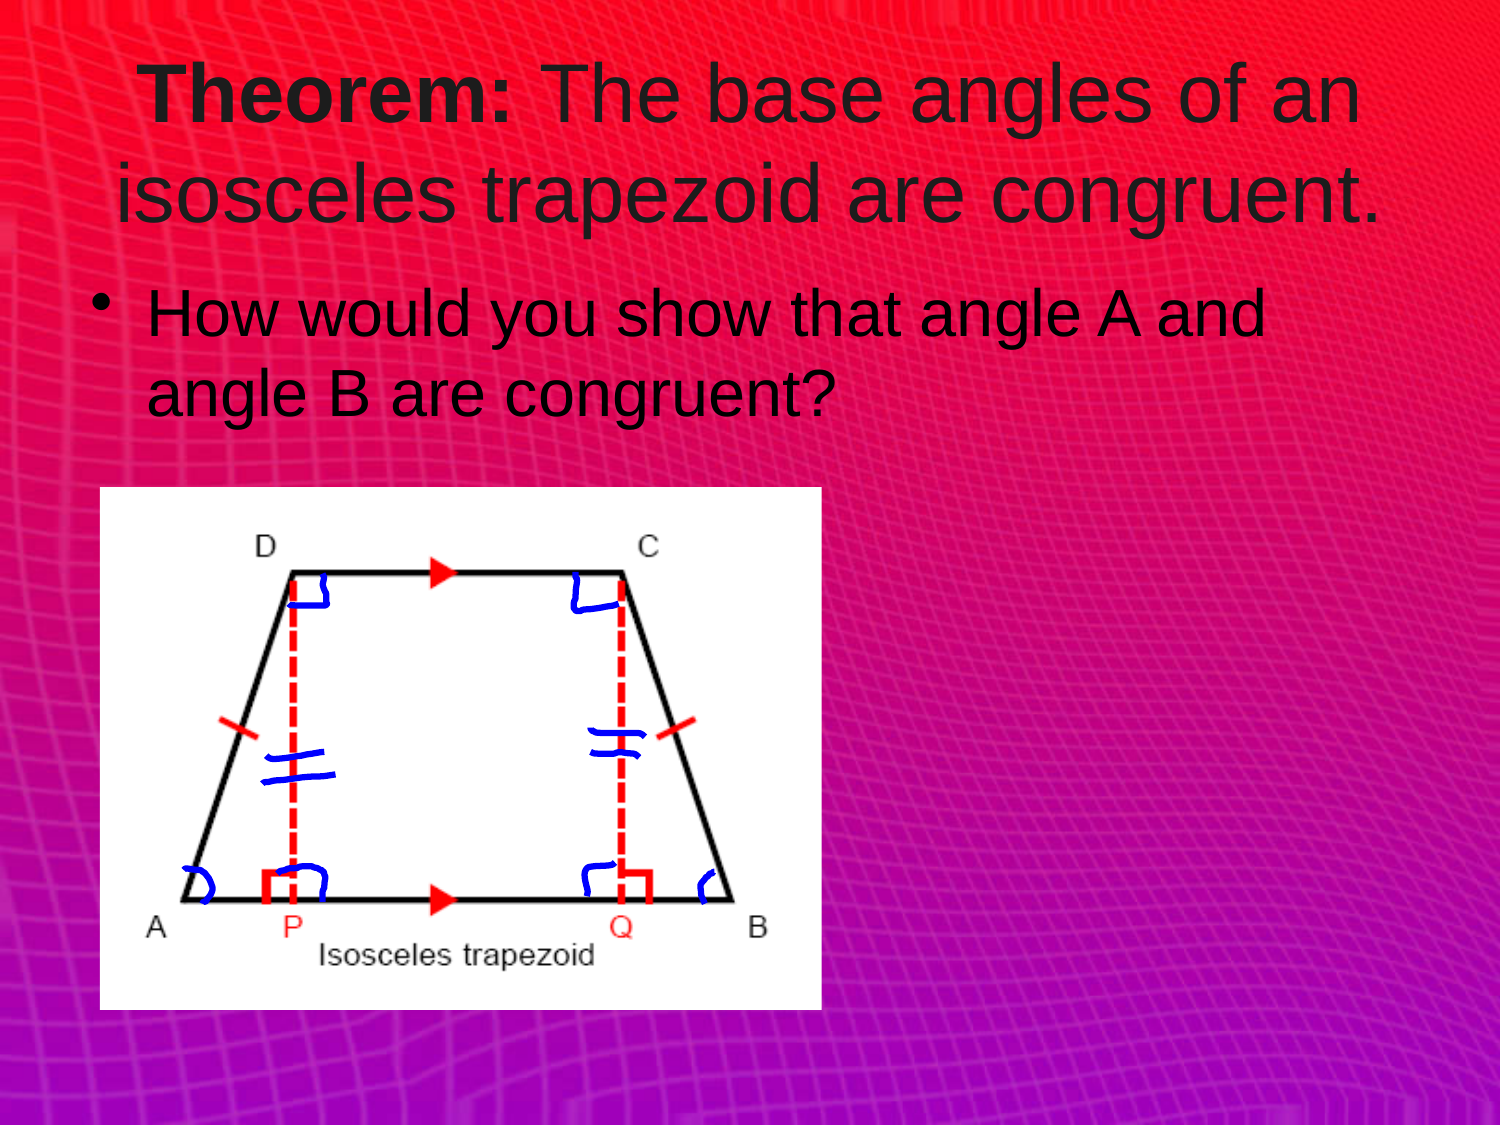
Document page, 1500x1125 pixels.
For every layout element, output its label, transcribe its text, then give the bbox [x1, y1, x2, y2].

title Theorem: The base angles of an isosceles trapezoid are congruent. [74, 44, 1426, 233]
list How would you show that angle A and angle B are congruent? [74, 262, 1426, 1006]
picture [0, 0, 1500, 1125]
